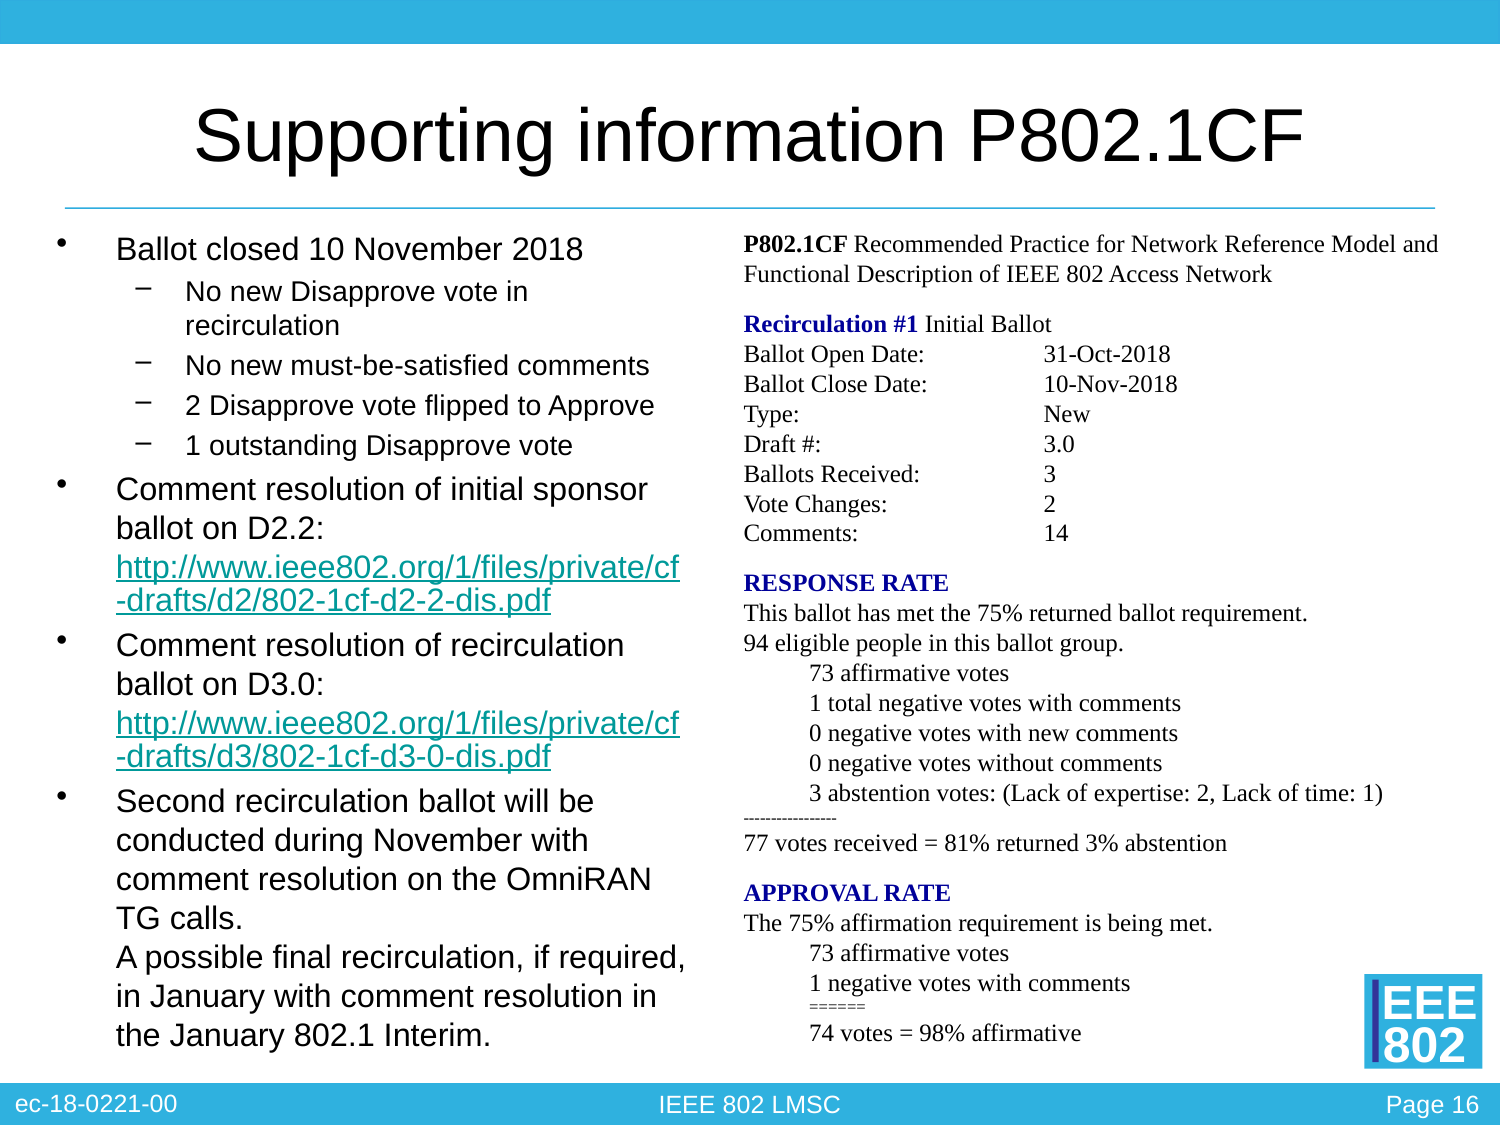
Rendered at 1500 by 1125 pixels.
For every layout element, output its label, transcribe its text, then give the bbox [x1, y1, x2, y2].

title Supporting information P802.1CF [75, 66, 1425, 197]
list Ballot closed 10 November 2018 No new Disapprove vote in recirculation No new must-be-satisfied comments 2 Disapprove vote flipped to Approve 1 outstanding Disapprove vote Comment resolution of initial sponsor ballot on D2.2: http://www.ieee802.org/1/files/private/cf-drafts/d2/802-1cf-d2-2-dis.pdf Comment resolution of recirculation ballot on D3.0: http://www.ieee802.org/1/files/private/cf-drafts/d3/802-1cf-d3-0-dis.pdf Second recirculation ballot will be conducted during November with comment resolution on the OmniRAN TG calls. A possible final recirculation, if required, in January with comment resolution in the January 802.1 Interim. [41, 220, 704, 1000]
list P802.1CF Recommended Practice for Network Reference Model and Functional Description of IEEE 802 Access Network Recirculation #1 Initial Ballot Ballot Open Date: 31-Oct-2018 Ballot Close Date: 10-Nov-2018 Type: New Draft #: 3.0 Ballots Received: 3 Vote Changes: 2 Comments: 14 RESPONSE RATE This ballot has met the 75% returned ballot requirement. 94 eligible people in this ballot group. 73 affirmative votes 1 total negative votes with comments 0 negative votes with new comments 0 negative votes without comments 3 abstention votes: (Lack of expertise: 2, Lack of time: 1) ----------------- 77 votes received = 81% returned 3% abstention APPROVAL RATE The 75% affirmation requirement is being met. 73 affirmative votes 1 negative votes with comments ====== 74 votes = 98% affirmative [728, 220, 1459, 1071]
